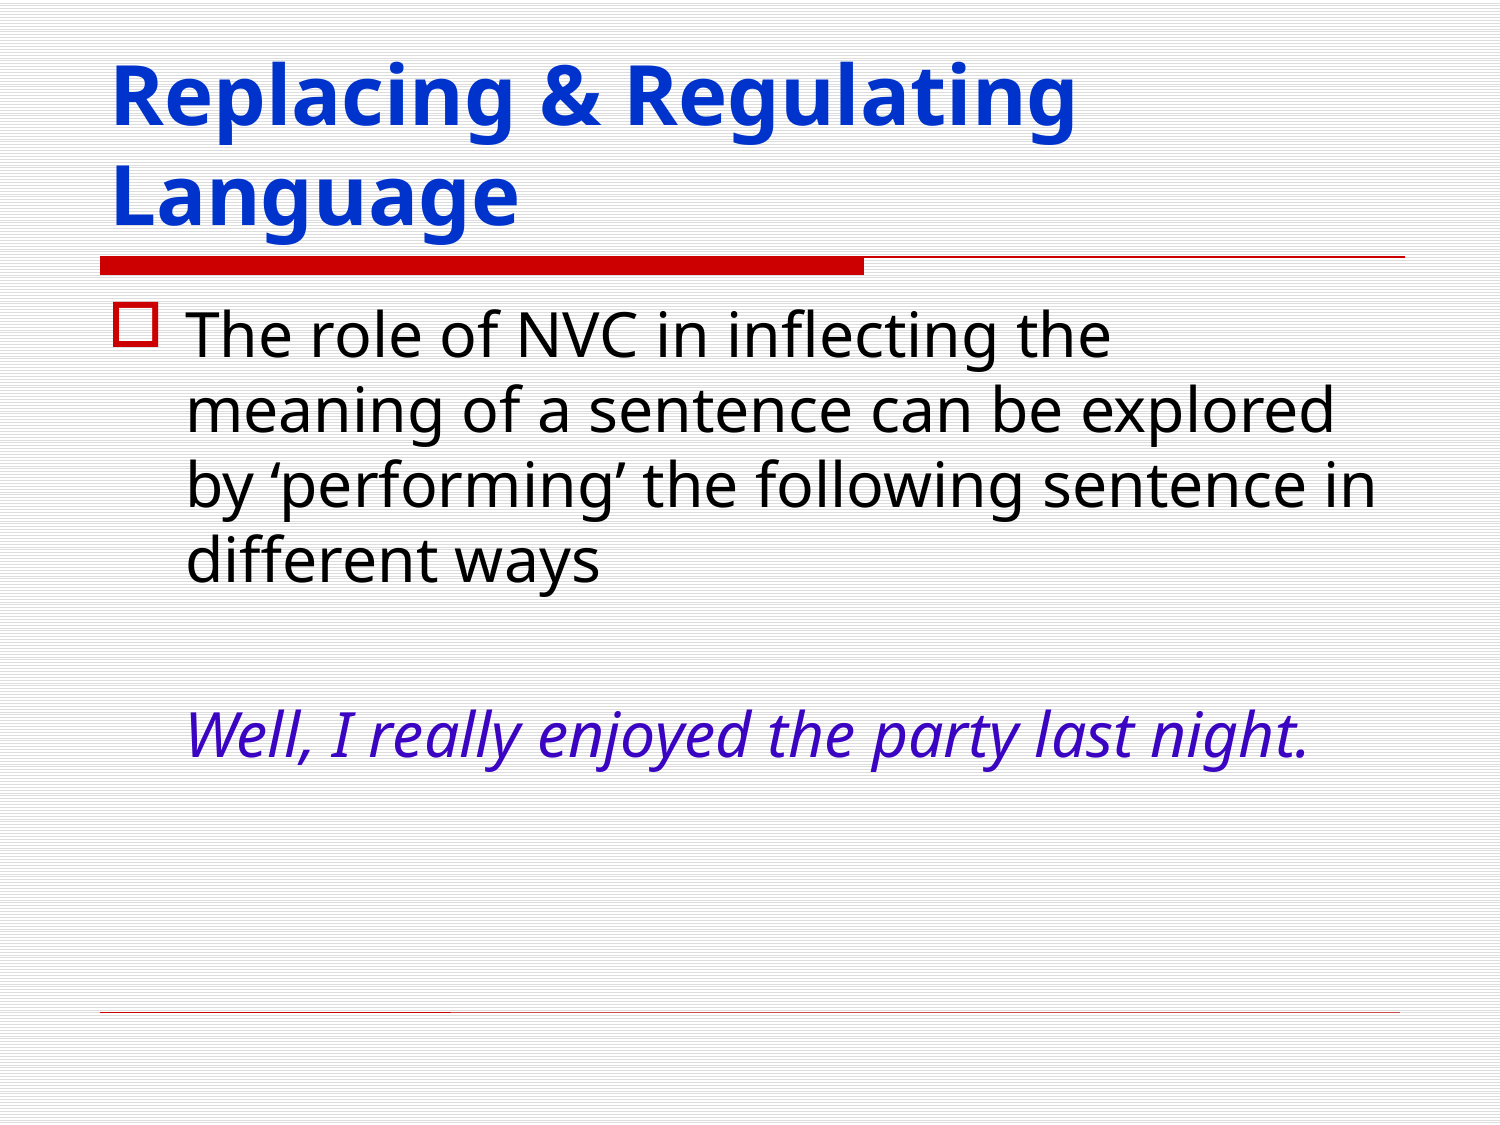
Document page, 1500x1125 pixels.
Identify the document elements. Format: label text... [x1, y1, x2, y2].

title Replacing & Regulating Language [93, 49, 1407, 250]
list The role of NVC in inflecting the meaning of a sentence can be explored by ‘performing’ the following sentence in different ways Well, I really enjoyed the party last night. [92, 287, 1406, 988]
